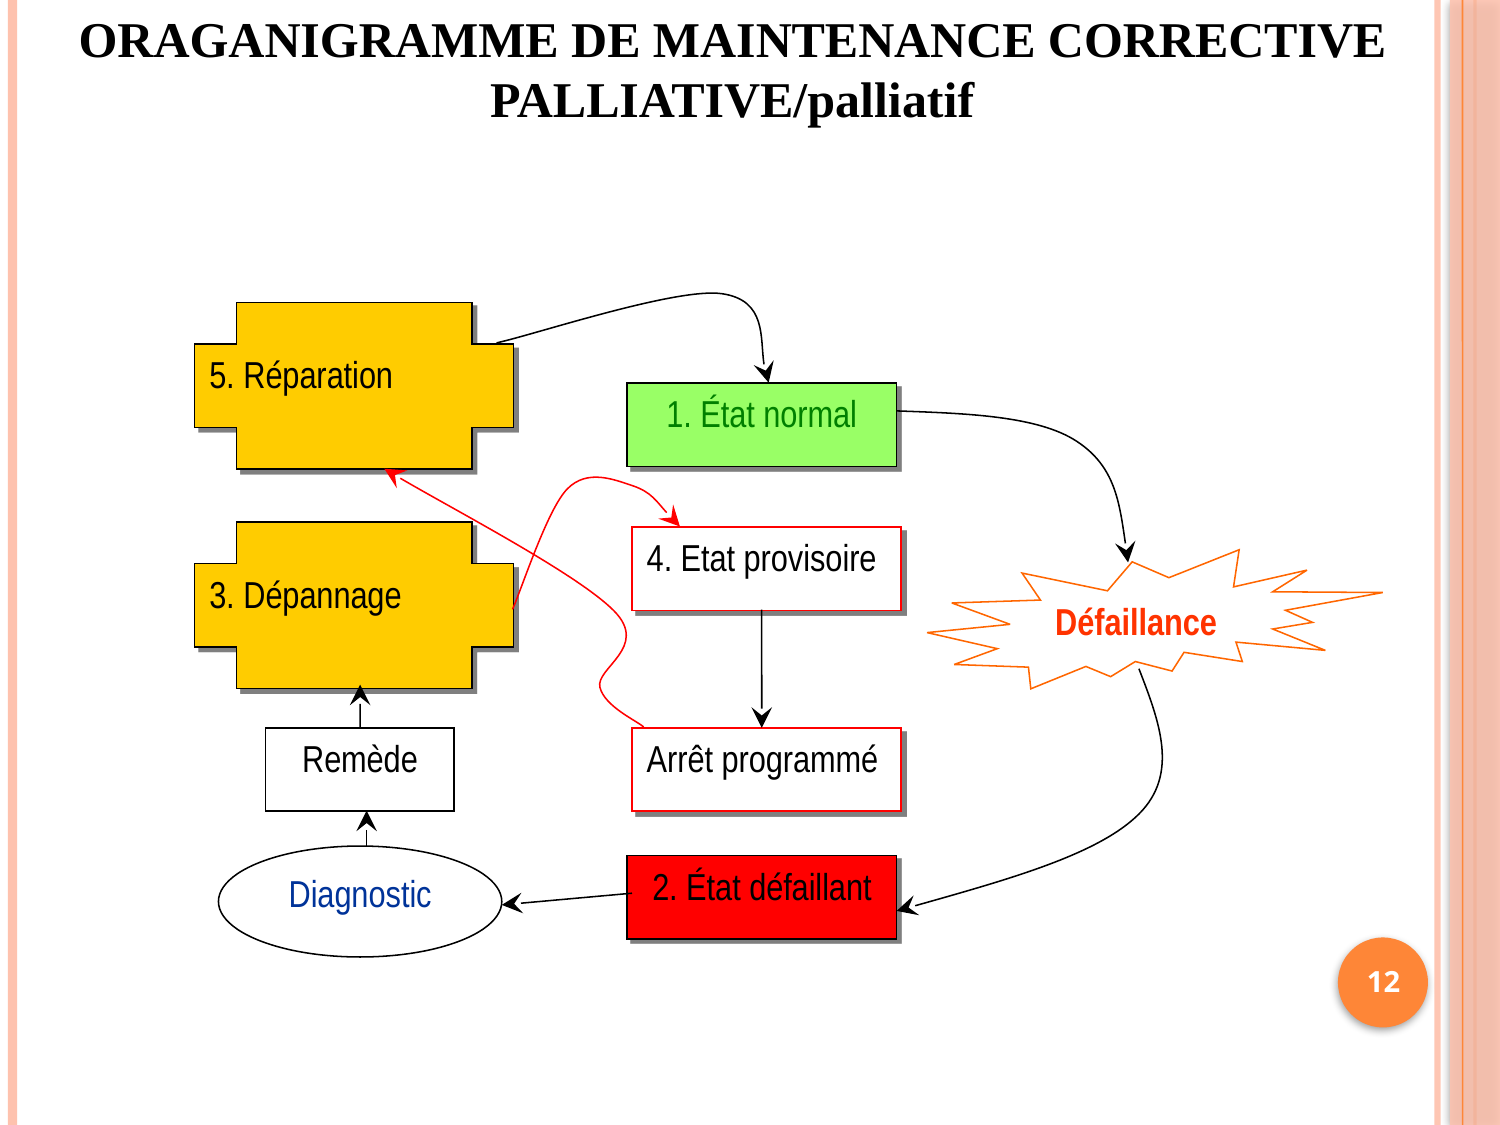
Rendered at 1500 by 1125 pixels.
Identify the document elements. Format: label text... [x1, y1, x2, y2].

text_box Diagnostic [218, 846, 502, 957]
text_box 2. État défaillant [627, 855, 897, 939]
text_box [896, 410, 1136, 563]
text_box [751, 707, 773, 728]
text_box 3. Dépannage [194, 522, 514, 689]
text_box [534, 477, 680, 579]
text_box Remède [265, 727, 455, 812]
text_box [496, 292, 774, 383]
text_box 1. État normal [627, 383, 897, 467]
text_box [356, 810, 377, 832]
text_box Défaillance [927, 549, 1383, 689]
text_box [512, 600, 521, 610]
text_box [896, 668, 1163, 916]
text_box [501, 892, 524, 914]
text_box ORAGANIGRAMME DE MAINTENANCE CORRECTIVE PALLIATIVE/palliatif [0, 0, 1465, 135]
slide_number 12 [1333, 940, 1434, 1027]
text_box 5. Réparation [194, 302, 514, 470]
text_box [349, 684, 371, 706]
text_box [384, 468, 644, 728]
text_box 4. Etat provisoire [631, 527, 902, 611]
text_box Arrêt programmé [631, 727, 902, 812]
